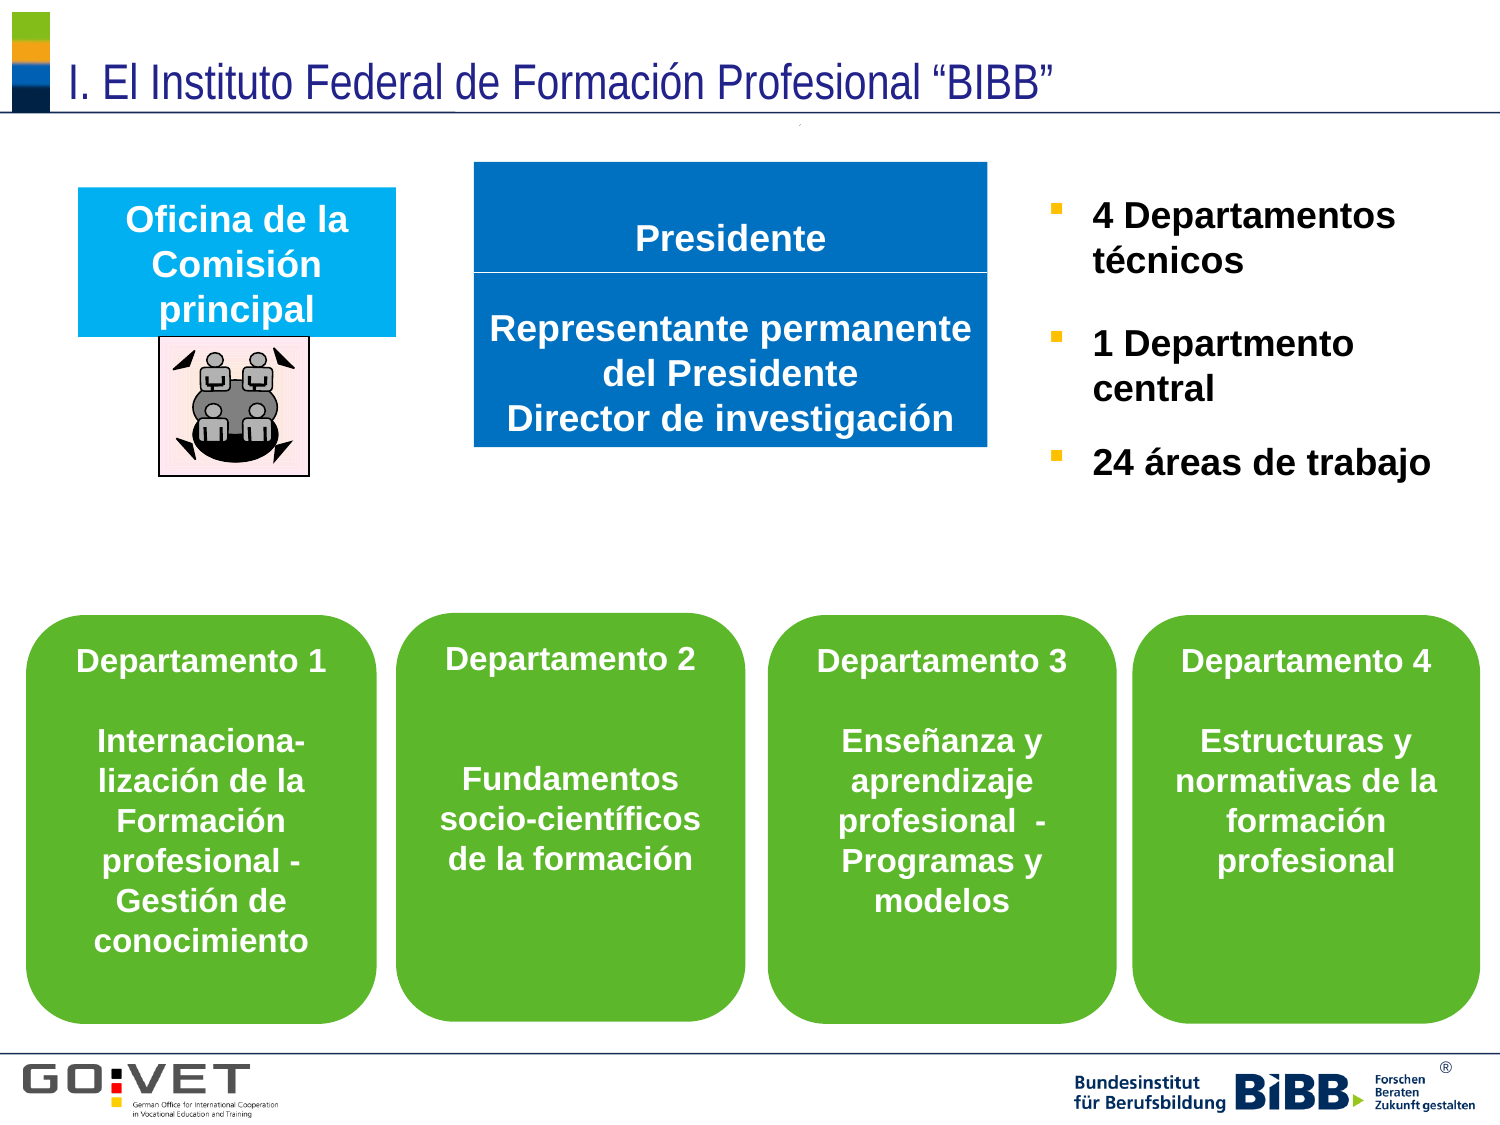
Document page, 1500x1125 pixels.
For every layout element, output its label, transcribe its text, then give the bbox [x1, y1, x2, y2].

text_box Presidente Representante permanente del Presidente Director de investigación [473, 161, 988, 272]
text_box Oficina de la Comisión principal [78, 187, 396, 337]
text_box I. El Instituto Federal de Formación Profesional “BIBB” [53, 42, 1483, 114]
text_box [158, 336, 310, 477]
text_box Presidente Representante permanente del Presidente Director de investigación [473, 277, 988, 448]
picture [1074, 1073, 1475, 1113]
text_box Departamento 1 Internaciona-lización de la Formación profesional - Gestión de conocimiento [26, 615, 377, 1024]
text_box Departamento 4 Estructuras y normativas de la formación profesional [1132, 615, 1481, 1024]
picture [23, 1063, 278, 1118]
text_box 4 Departamentos técnicos 1 Departmento central 24 áreas de trabajo [1033, 183, 1447, 526]
text_box Departamento 3 Enseñanza y aprendizaje profesional - Programas y modelos [767, 615, 1117, 1024]
text_box Departamento 2 Fundamentos socio-científicos de la formación [396, 612, 746, 1022]
picture [12, 12, 50, 113]
